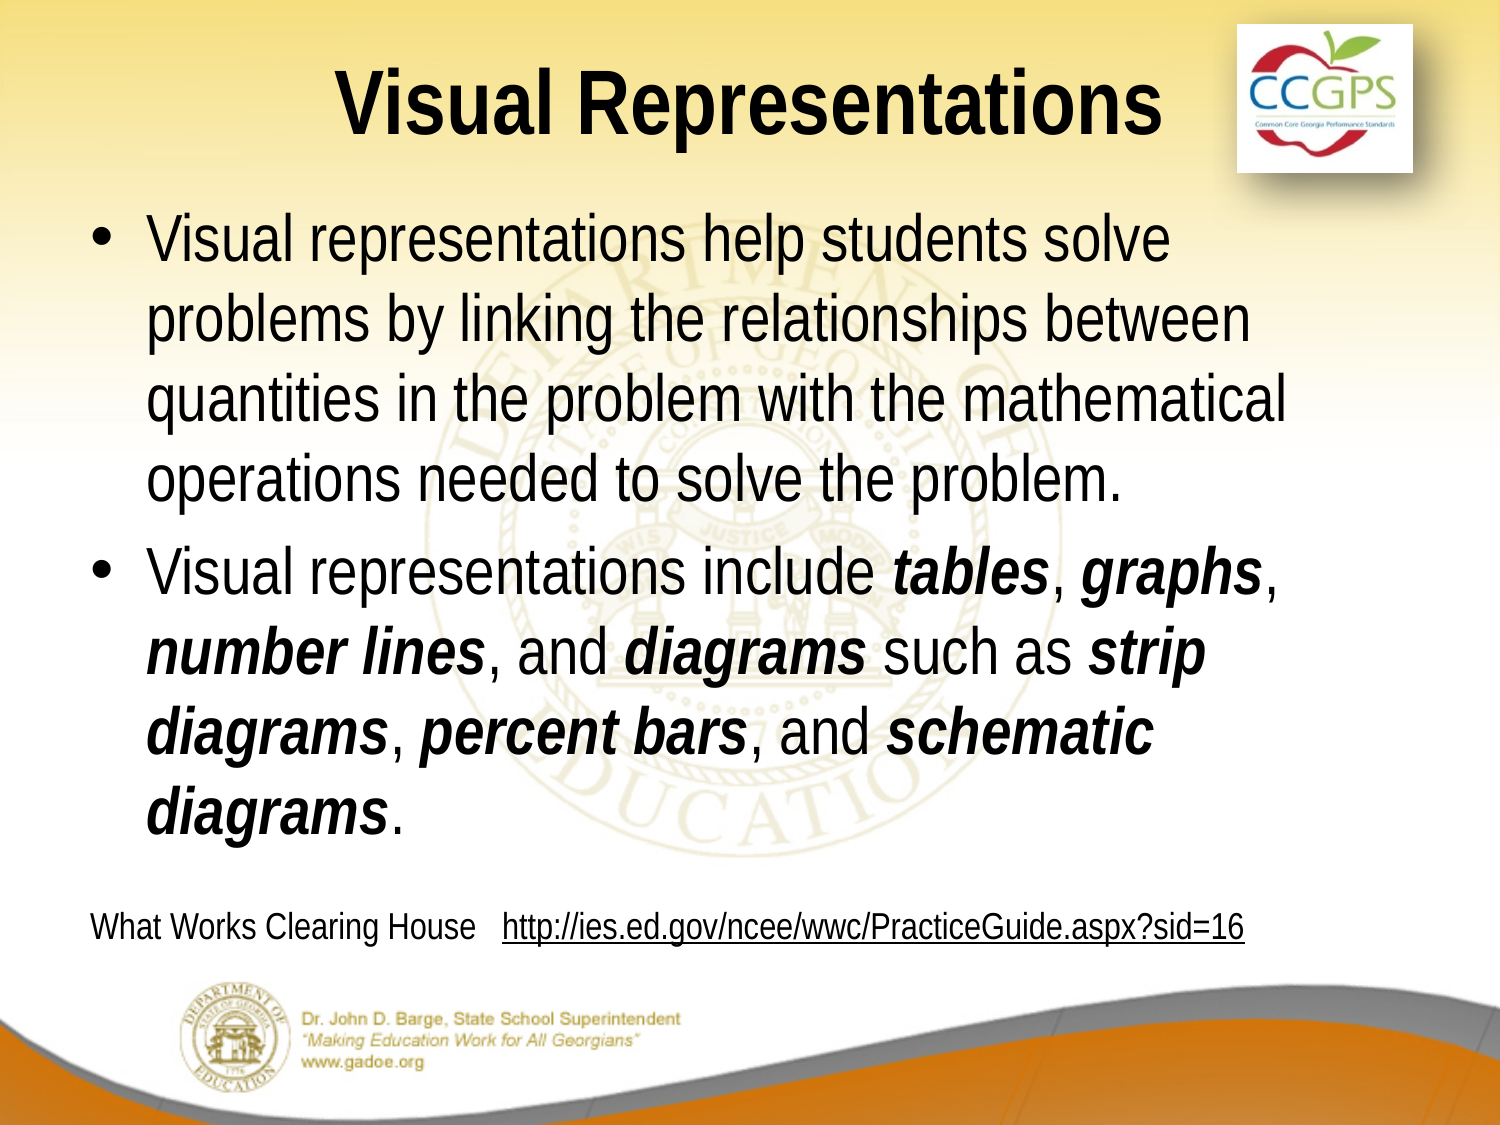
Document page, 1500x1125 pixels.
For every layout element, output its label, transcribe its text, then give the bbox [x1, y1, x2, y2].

picture [0, 0, 1500, 1125]
list Visual representations help students solve problems by linking the relationships between quantities in the problem with the mathematical operations needed to solve the problem. Visual representations include tables, graphs, number lines, and diagrams such as strip diagrams, percent bars, and schematic diagrams. What Works Clearing House http://ies.ed.gov/ncee/wwc/PracticeGuide.aspx?sid=16 [74, 187, 1426, 1006]
title Visual Representations [74, 44, 1223, 151]
